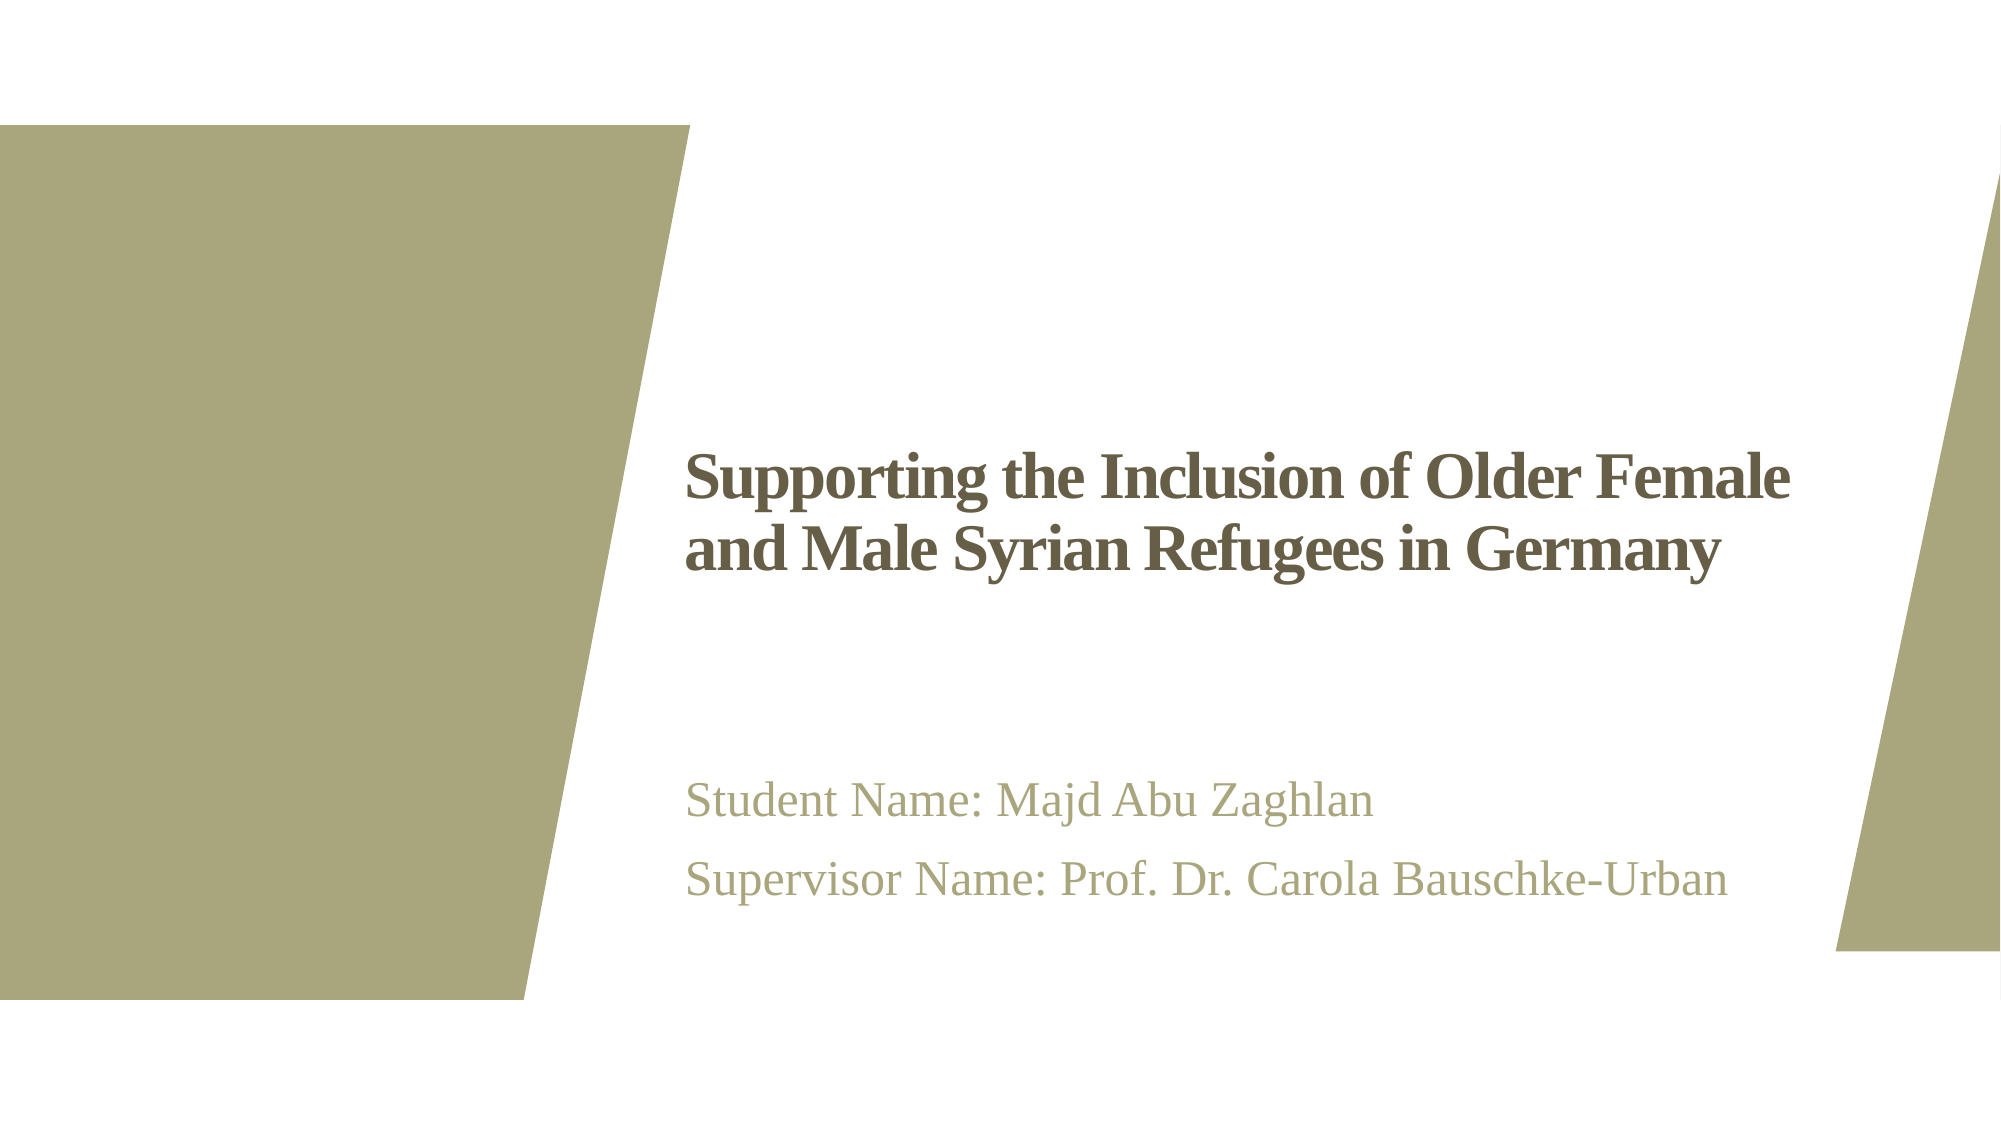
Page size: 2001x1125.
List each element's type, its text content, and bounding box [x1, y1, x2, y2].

text_box [0, 0, 2000, 1125]
text_box [0, 124, 692, 1001]
title Supporting the Inclusion of Older Female and Male Syrian Refugees in Germany [670, 213, 1870, 593]
subtitle Student Name: Majd Abu Zaghlan Supervisor Name: Prof. Dr. Carola Bauschke-Urban [670, 766, 1772, 917]
text_box [1834, 172, 2000, 953]
